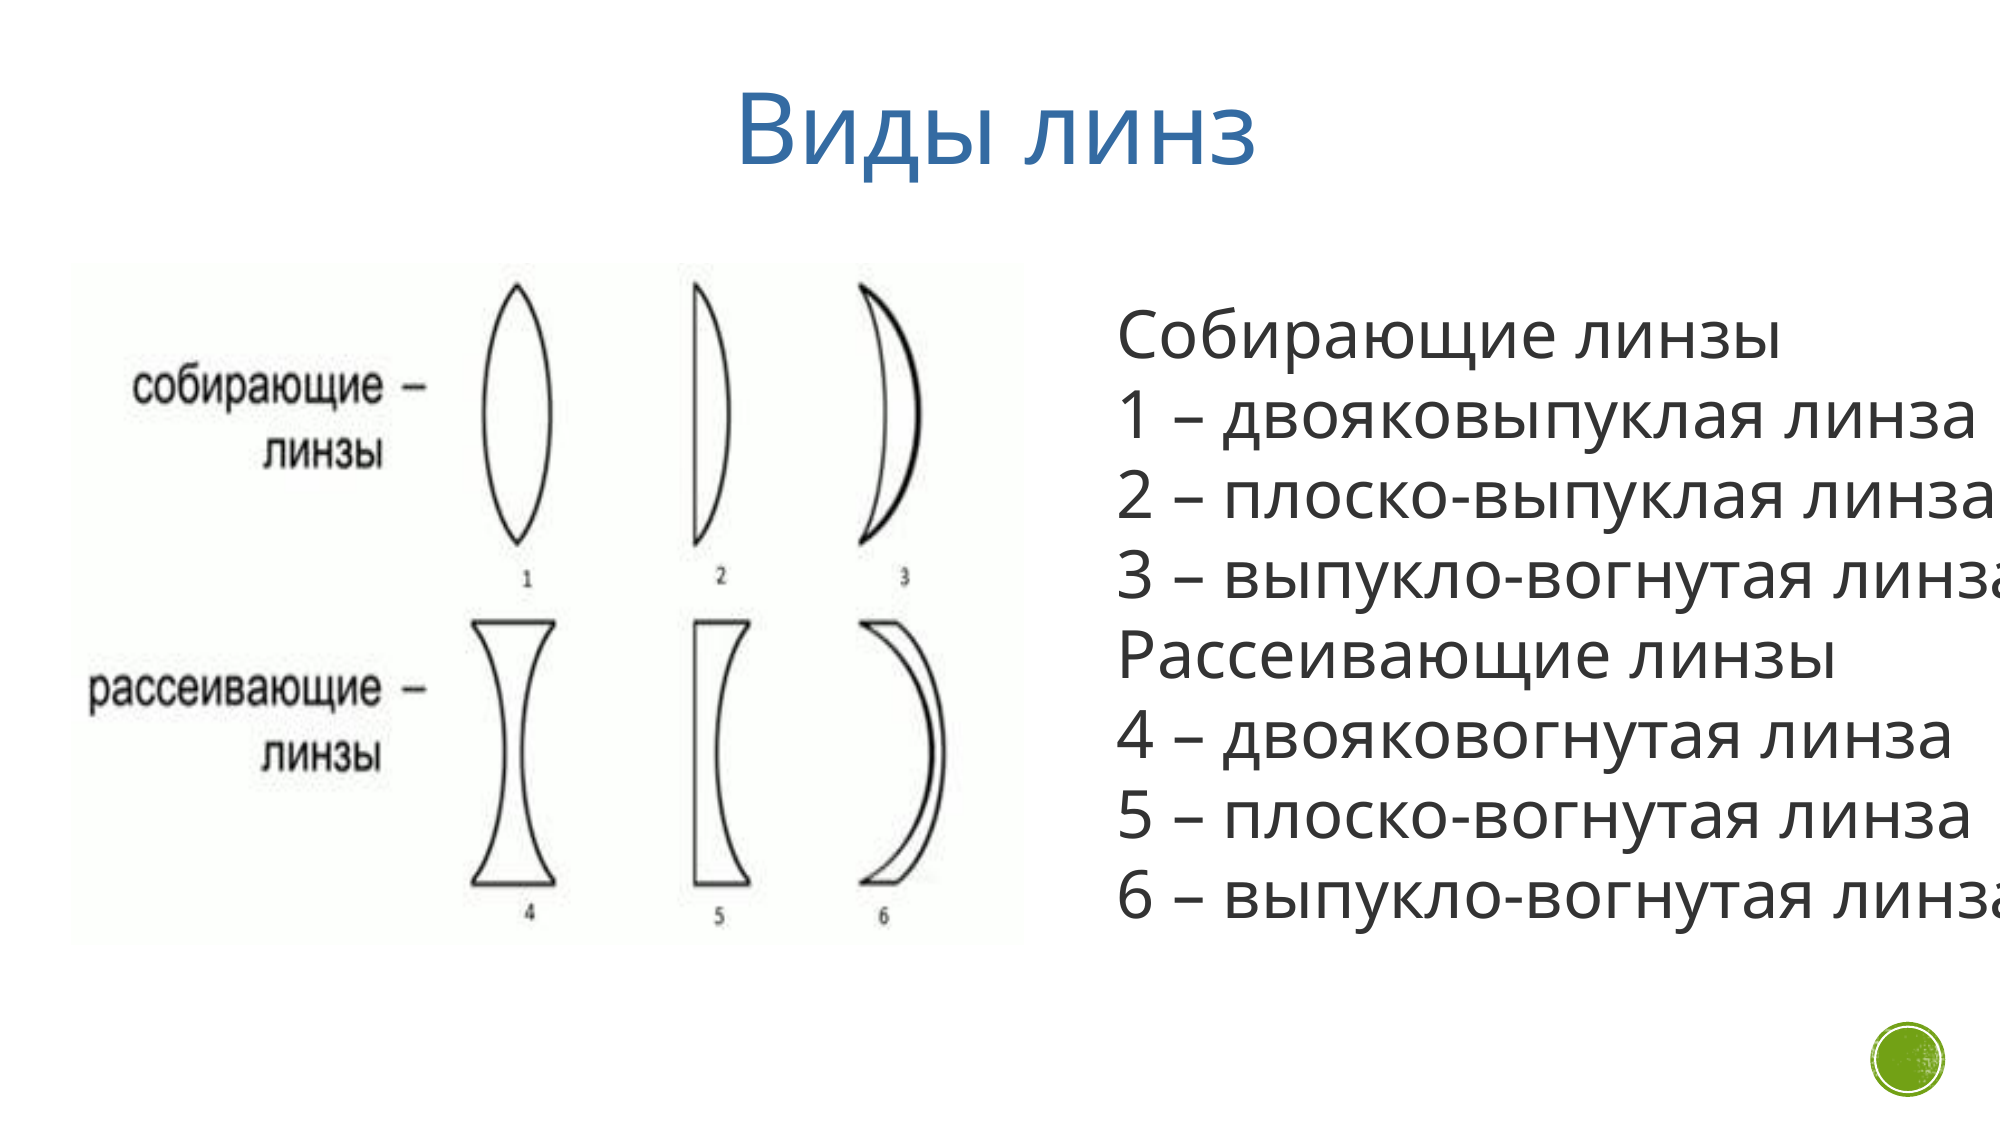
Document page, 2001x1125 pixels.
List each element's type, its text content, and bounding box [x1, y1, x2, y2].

title Виды линз [171, 0, 1822, 264]
text_box Со­би­ра­ю­щие линзы 1 – дво­я­ко­вы­пук­лая линза 2 – плос­ко-вы­пук­лая линза 3 – вы­пук­ло-во­гну­тая линза Рас­се­и­ва­ю­щие линзы 4 – дво­я­ко­во­гну­тая линза 5 – плос­ко-во­гну­тая линза 6 – вы­пук­ло-во­гну­тая линза [1102, 284, 2000, 939]
picture [71, 263, 1024, 945]
